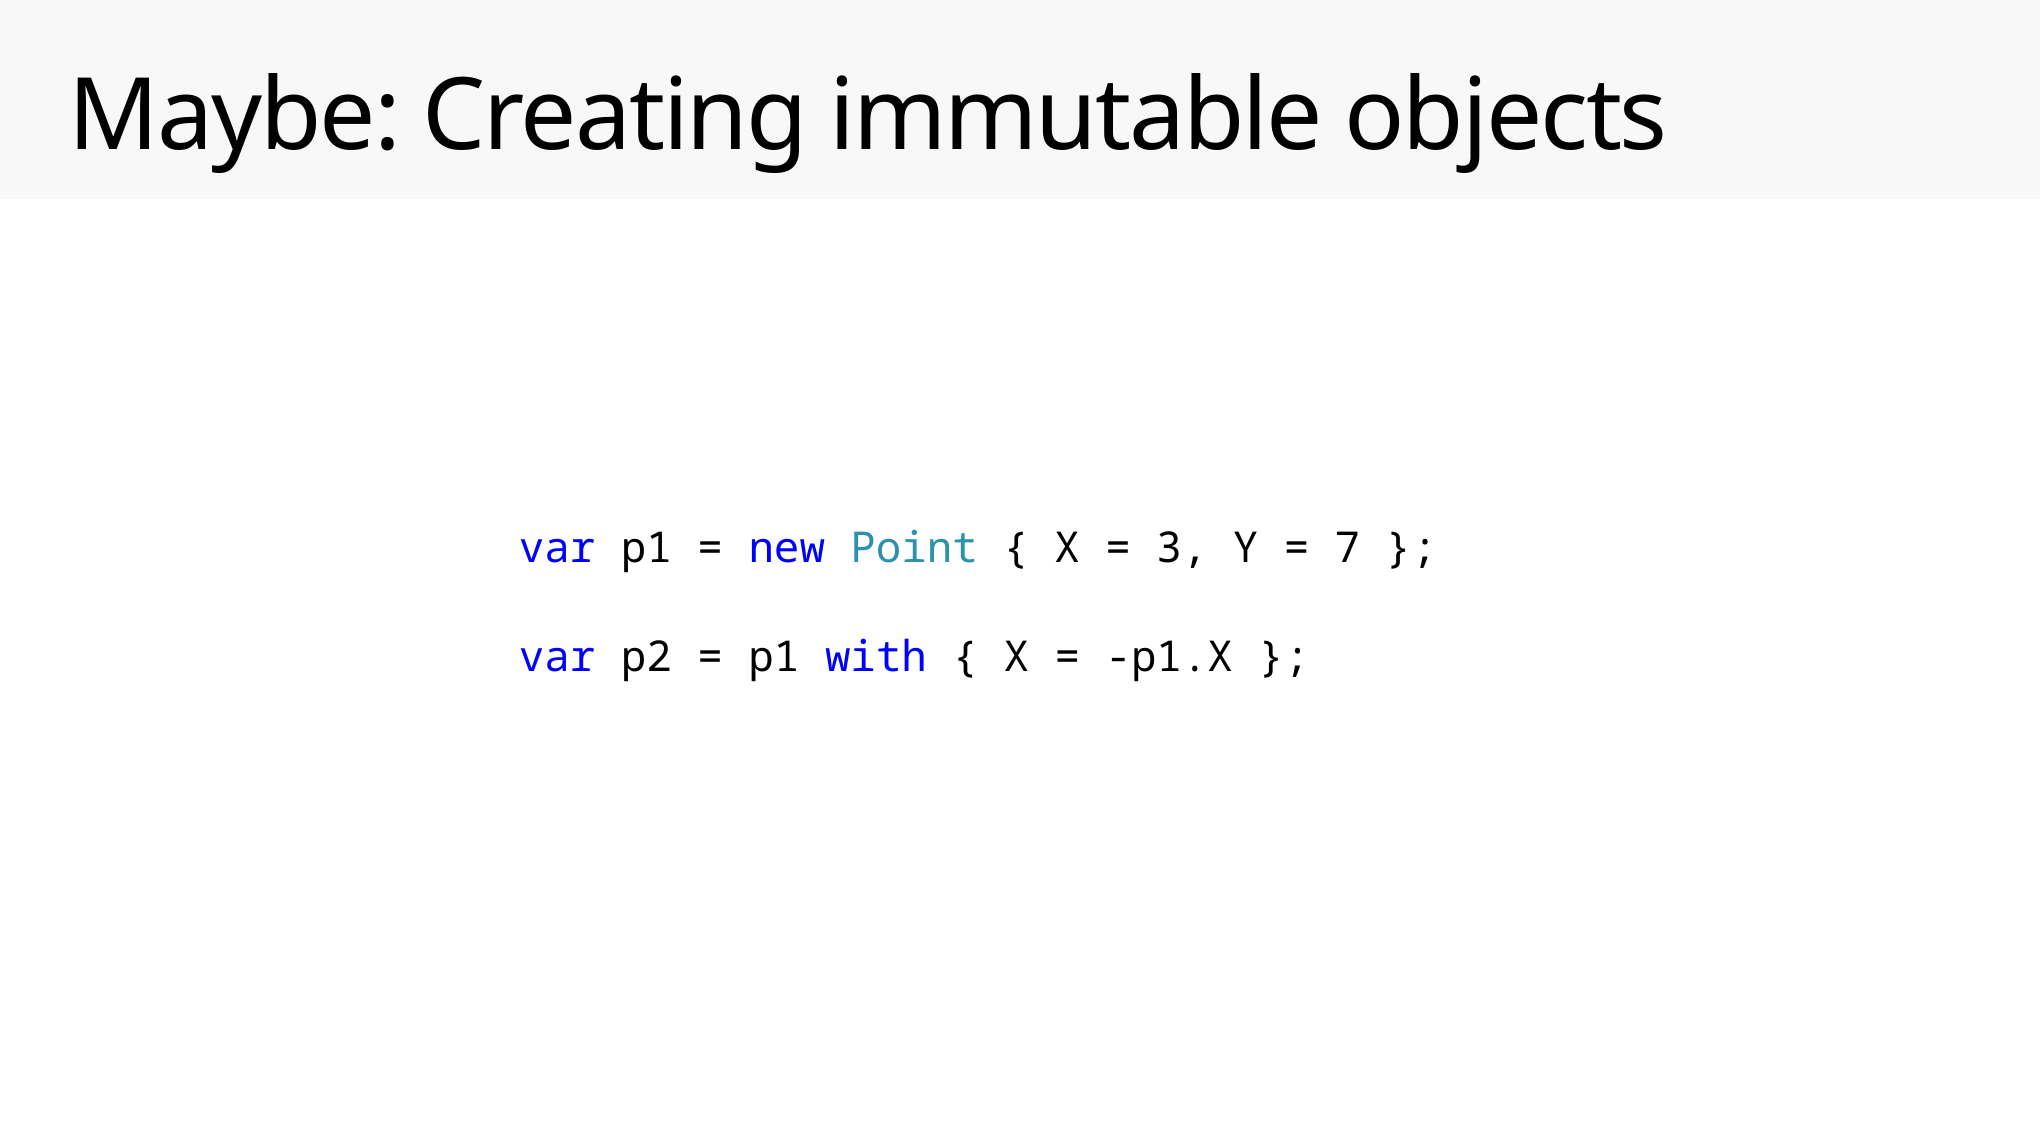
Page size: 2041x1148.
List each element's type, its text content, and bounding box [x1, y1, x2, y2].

list var p1 = new Point { X = 3, Y = 7 }; var p2 = p1 with { X = -p1.X }; [495, 511, 1633, 861]
title Maybe: Creating immutable objects [45, 48, 1996, 199]
